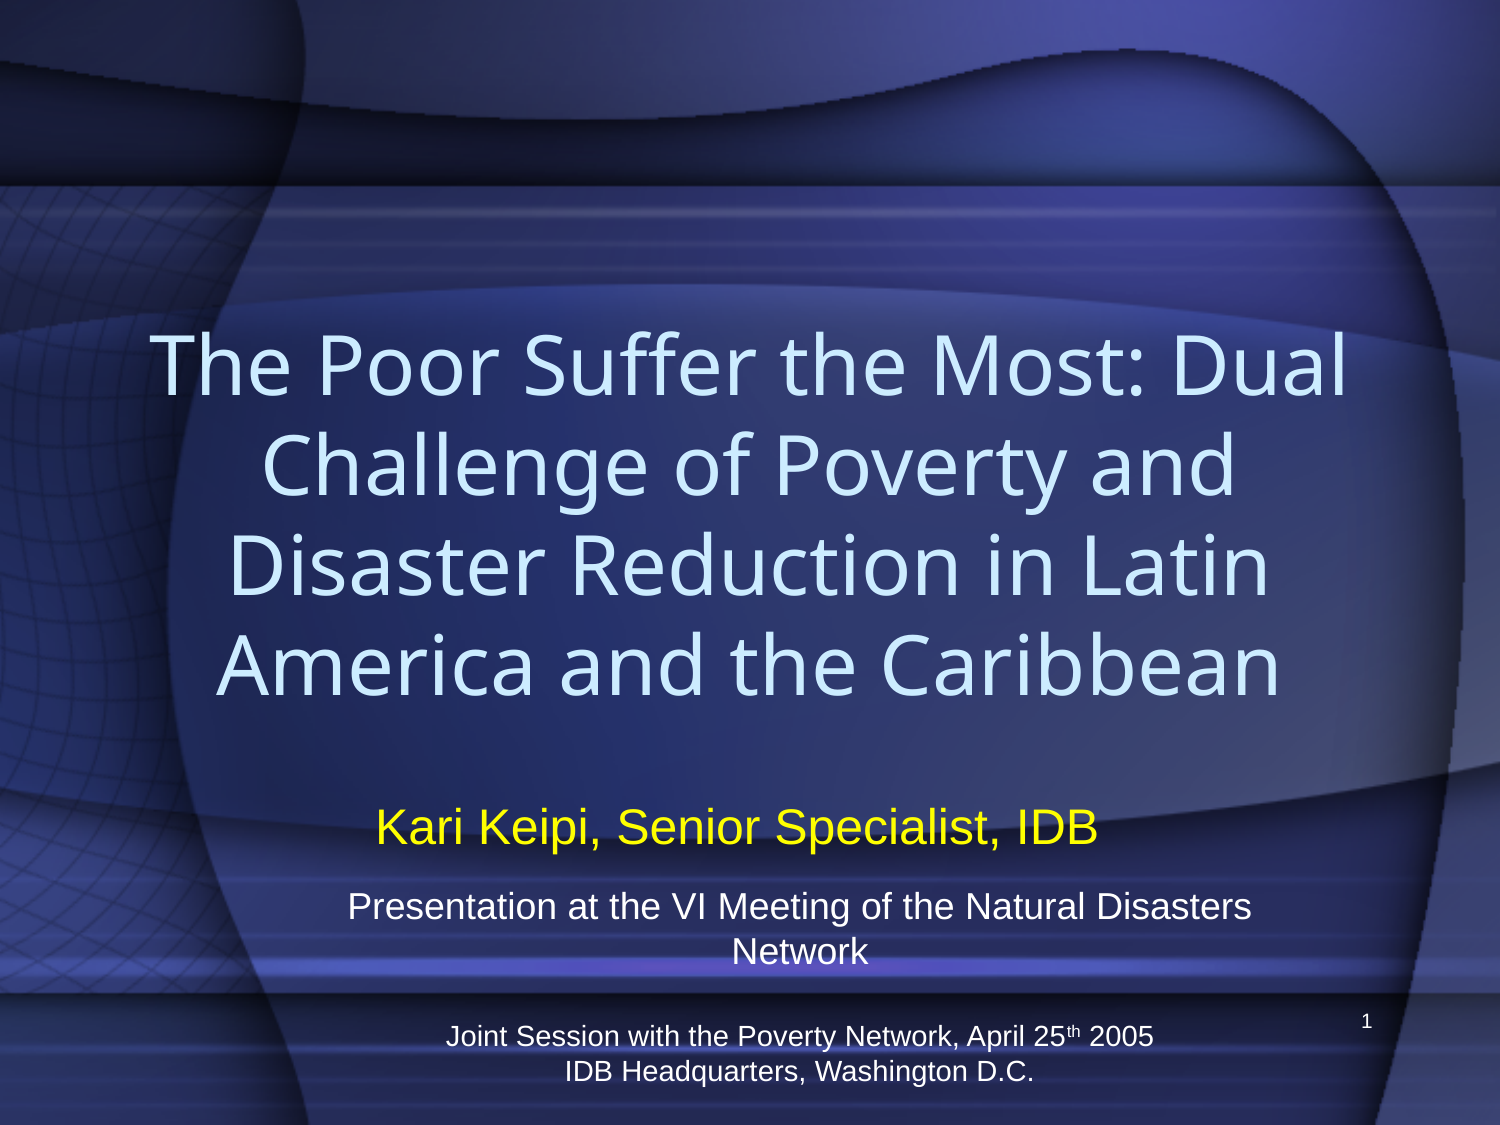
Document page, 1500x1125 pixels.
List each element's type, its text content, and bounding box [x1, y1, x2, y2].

title The Poor Suffer the Most: Dual Challenge of Poverty and Disaster Reduction in Latin America and the Caribbean [74, 237, 1426, 788]
picture [0, 0, 1500, 1125]
text_box Kari Keipi, Senior Specialist, IDB [287, 787, 1188, 863]
text_box Presentation at the VI Meeting of the Natural Disasters Network Joint Session with the Poverty Network, April 25th 2005 IDB Headquarters, Washington D.C. [150, 874, 1450, 1095]
